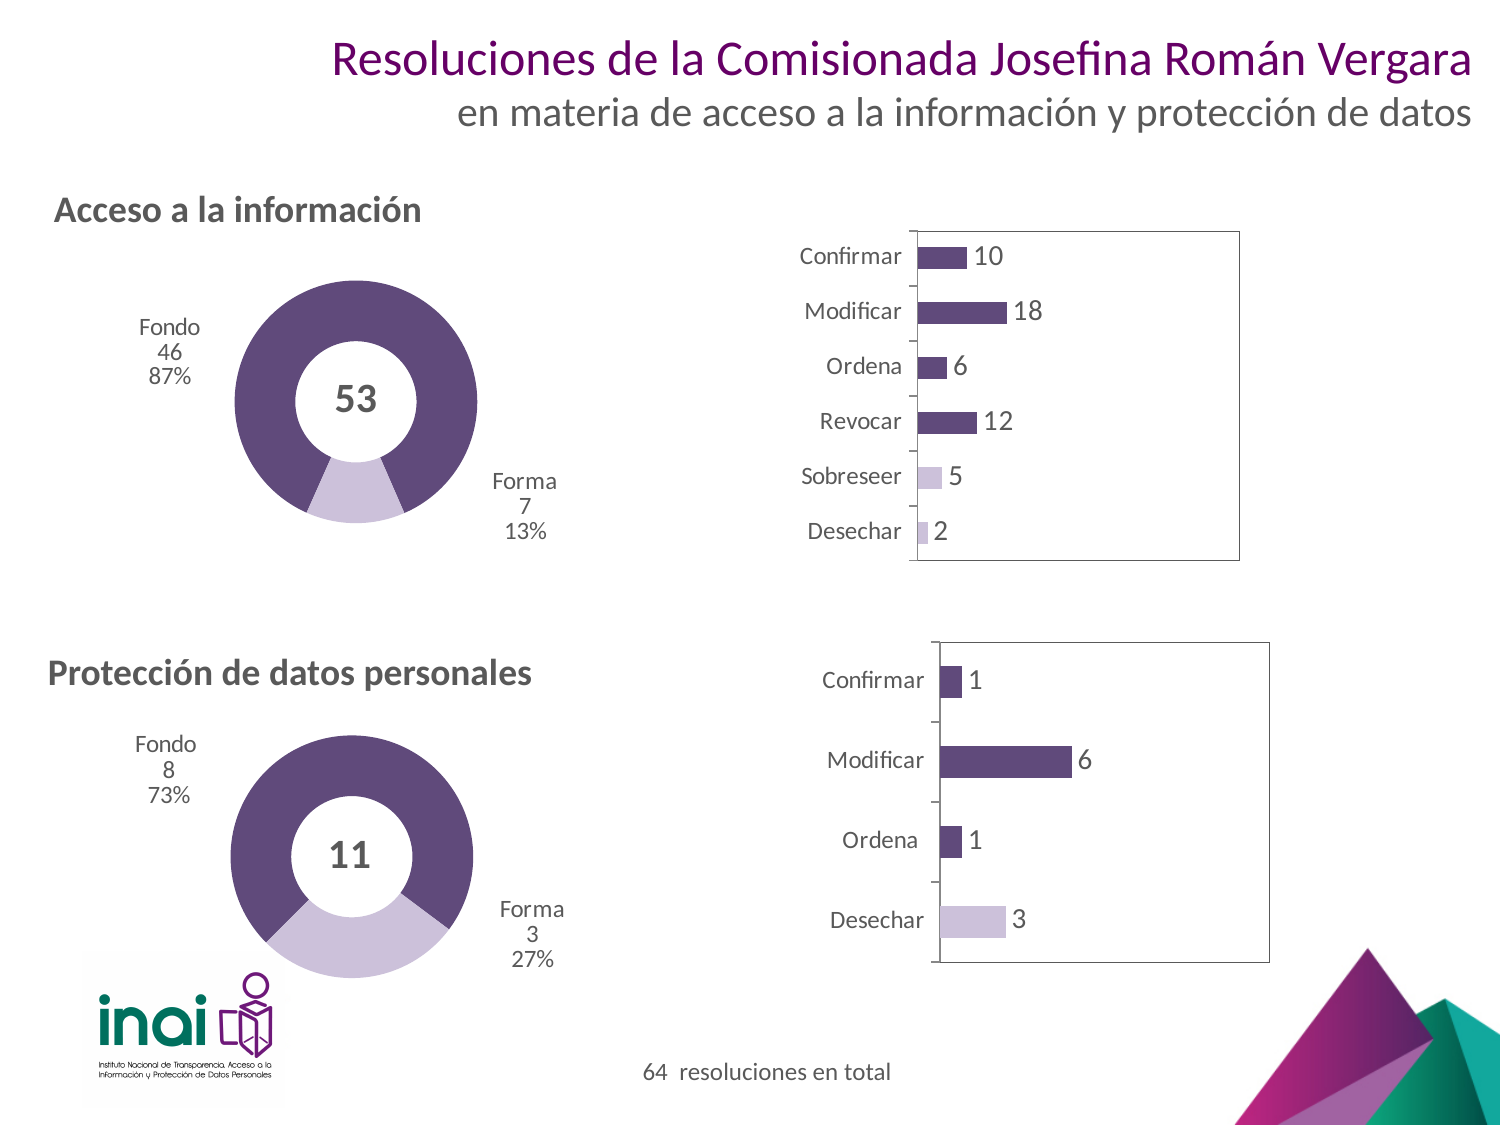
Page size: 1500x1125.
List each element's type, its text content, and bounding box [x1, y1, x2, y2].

picture [0, 0, 1500, 1125]
text_box Acceso a la información [39, 177, 713, 238]
chart [43, 236, 657, 568]
chart [733, 634, 1290, 1043]
title Resoluciones de la Comisionada Josefina Román Vergara en materia de acceso a la información y protección de datos [5, 17, 1488, 144]
text_box 64 resoluciones en total [407, 1048, 1128, 1093]
chart [677, 193, 1290, 615]
chart [32, 691, 646, 1023]
text_box Protección de datos personales [33, 640, 707, 701]
